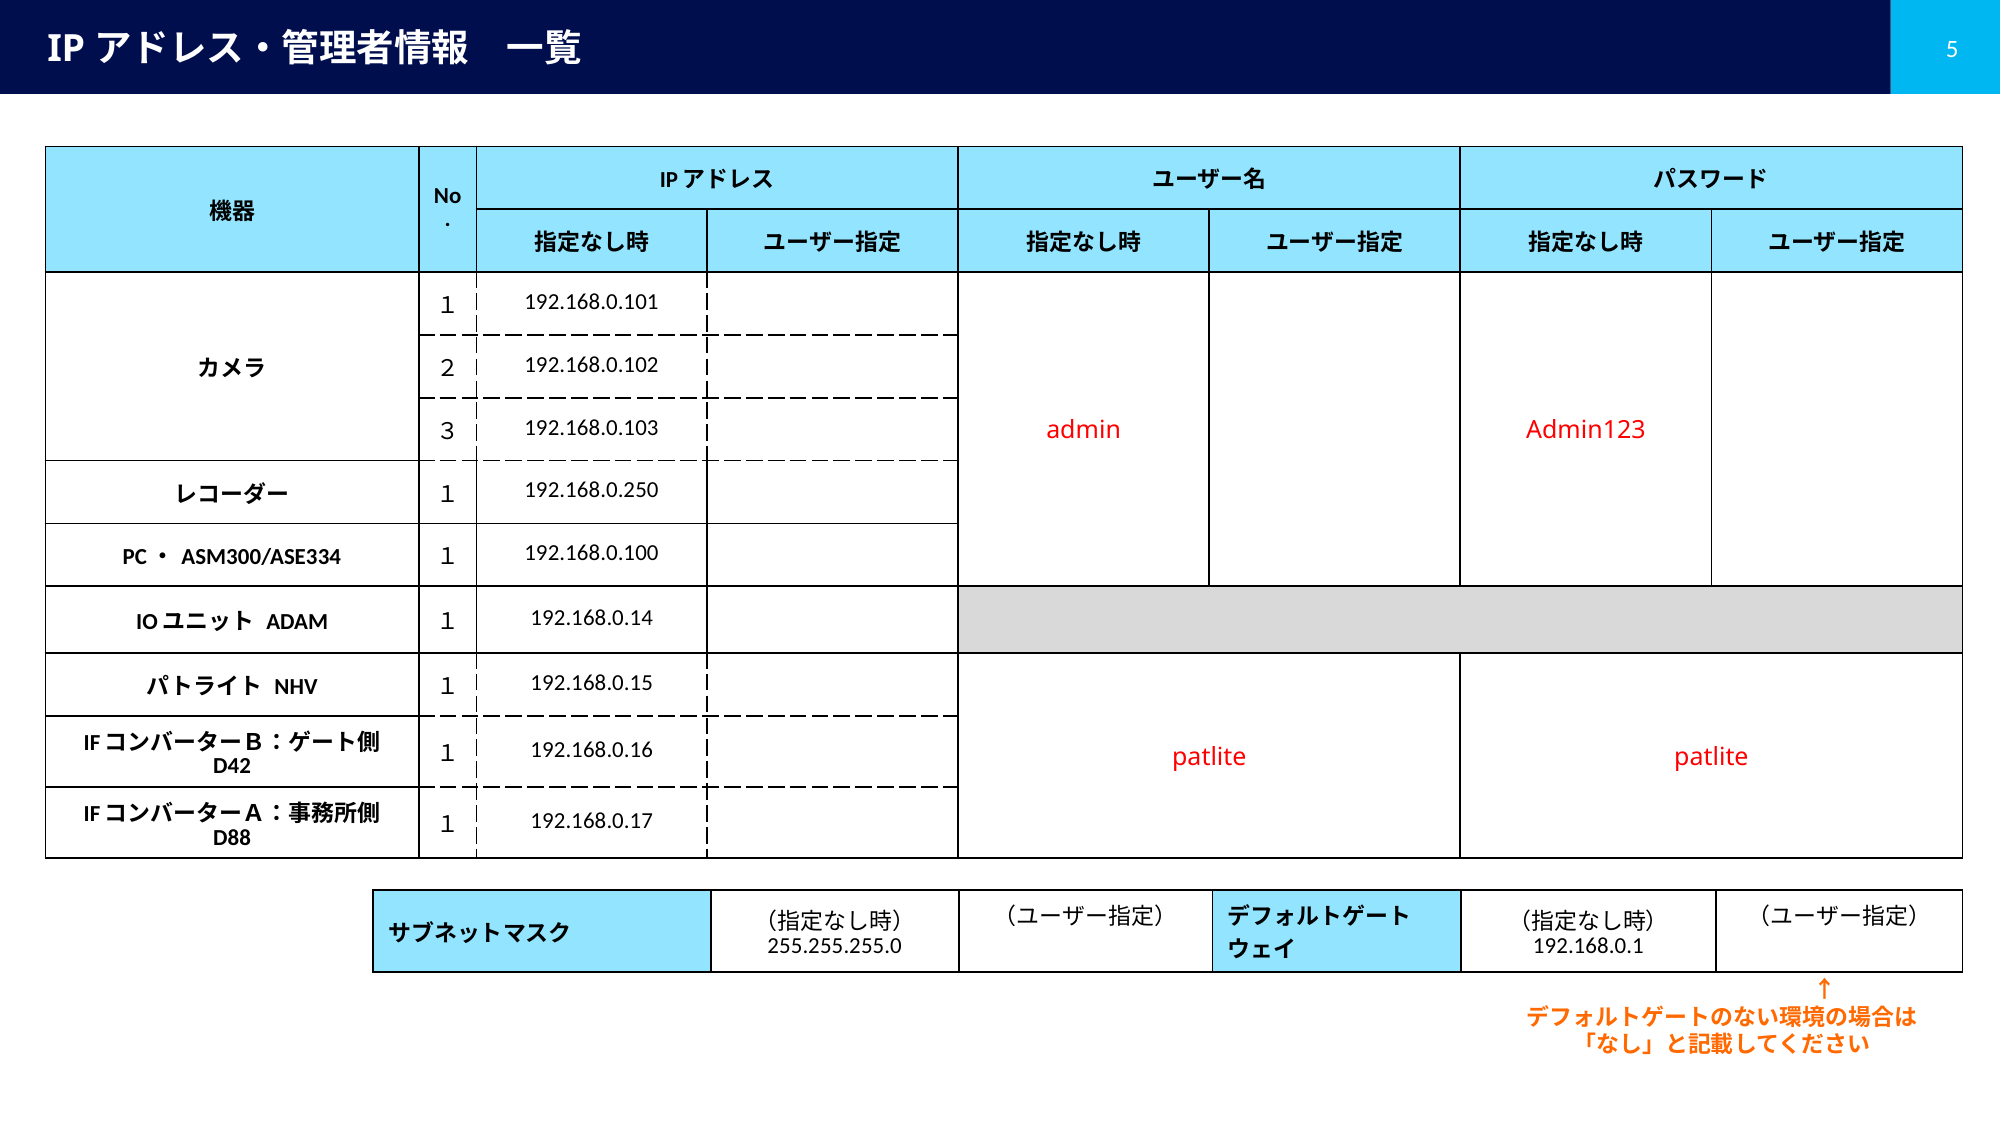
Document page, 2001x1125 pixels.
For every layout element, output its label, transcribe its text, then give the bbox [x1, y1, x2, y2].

table_cell IOユニット ADAM [46, 587, 418, 652]
table_cell [1712, 273, 1962, 585]
table_cell [1210, 273, 1459, 585]
table_header デフォルトゲートウェイ [1213, 891, 1460, 971]
table_cell 192.168.0.17 [477, 787, 707, 857]
table_cell ユーザー指定 [1712, 210, 1962, 271]
table_cell [707, 716, 957, 787]
table_cell 192.168.0.102 [477, 335, 707, 398]
table_cell [707, 787, 957, 857]
table_cell 192.168.0.14 [477, 587, 706, 652]
table_cell ユーザー指定 [1210, 210, 1459, 271]
table_cell IFコンバーターＢ：ゲート側 D42 [46, 717, 418, 786]
table_header （指定なし時） 192.168.0.1 [1462, 891, 1715, 971]
table_header （ユーザー指定） [1717, 891, 1962, 971]
table_cell １ [420, 787, 477, 857]
table_cell レコーダー [46, 461, 418, 523]
table_header IPアドレス [477, 147, 957, 208]
table_header 機器 [46, 147, 418, 271]
table_header （ユーザー指定） [960, 891, 1212, 971]
table_cell patlite [959, 654, 1459, 857]
table_cell 指定なし時 [959, 210, 1208, 271]
table_cell 指定なし時 [477, 210, 706, 271]
table_cell １ [420, 716, 477, 787]
table_cell ユーザー指定 [708, 210, 957, 271]
table_cell IFコンバーターＡ：事務所側 D88 [46, 788, 418, 857]
table_cell admin [959, 273, 1208, 585]
table_cell PC・ASM300/ASE334 [46, 524, 418, 585]
table_header サブネットマスク [374, 891, 710, 971]
table_cell 192.168.0.103 [477, 398, 707, 461]
table_cell [708, 524, 957, 585]
table_cell １ [420, 461, 476, 523]
table_cell [707, 335, 957, 398]
title IPアドレス・管理者情報 一覧 [0, 0, 1891, 94]
text_box ↑ デフォルトゲートのない環境の場合は「なし」と記載してください [1497, 960, 1947, 1027]
table_cell ２ [420, 335, 477, 398]
table_cell 192.168.0.16 [477, 716, 707, 787]
table_cell ３ [420, 398, 477, 461]
table_header パスワード [1461, 147, 1962, 208]
table_cell １ [420, 587, 476, 652]
table_cell １ [420, 524, 476, 585]
table_cell [959, 587, 1962, 652]
table_header No. [420, 147, 476, 271]
table_cell [708, 587, 957, 652]
table_cell Admin123 [1461, 273, 1711, 585]
table_cell [708, 461, 957, 523]
table_cell 指定なし時 [1461, 210, 1711, 271]
table_cell パトライト NHV [46, 654, 418, 715]
table_header （指定なし時） 255.255.255.0 [712, 891, 958, 971]
table_cell [707, 398, 957, 461]
table_cell patlite [1461, 654, 1962, 857]
table_cell [707, 654, 957, 716]
table_cell 192.168.0.250 [477, 461, 706, 523]
table_cell 192.168.0.101 [477, 273, 707, 335]
table_cell 192.168.0.15 [477, 654, 707, 716]
table_cell １ [420, 654, 477, 716]
table_cell [707, 273, 957, 335]
table_cell １ [420, 273, 477, 335]
table_header ユーザー名 [959, 147, 1459, 208]
table_cell カメラ [46, 273, 418, 460]
table_cell 192.168.0.100 [477, 524, 706, 585]
